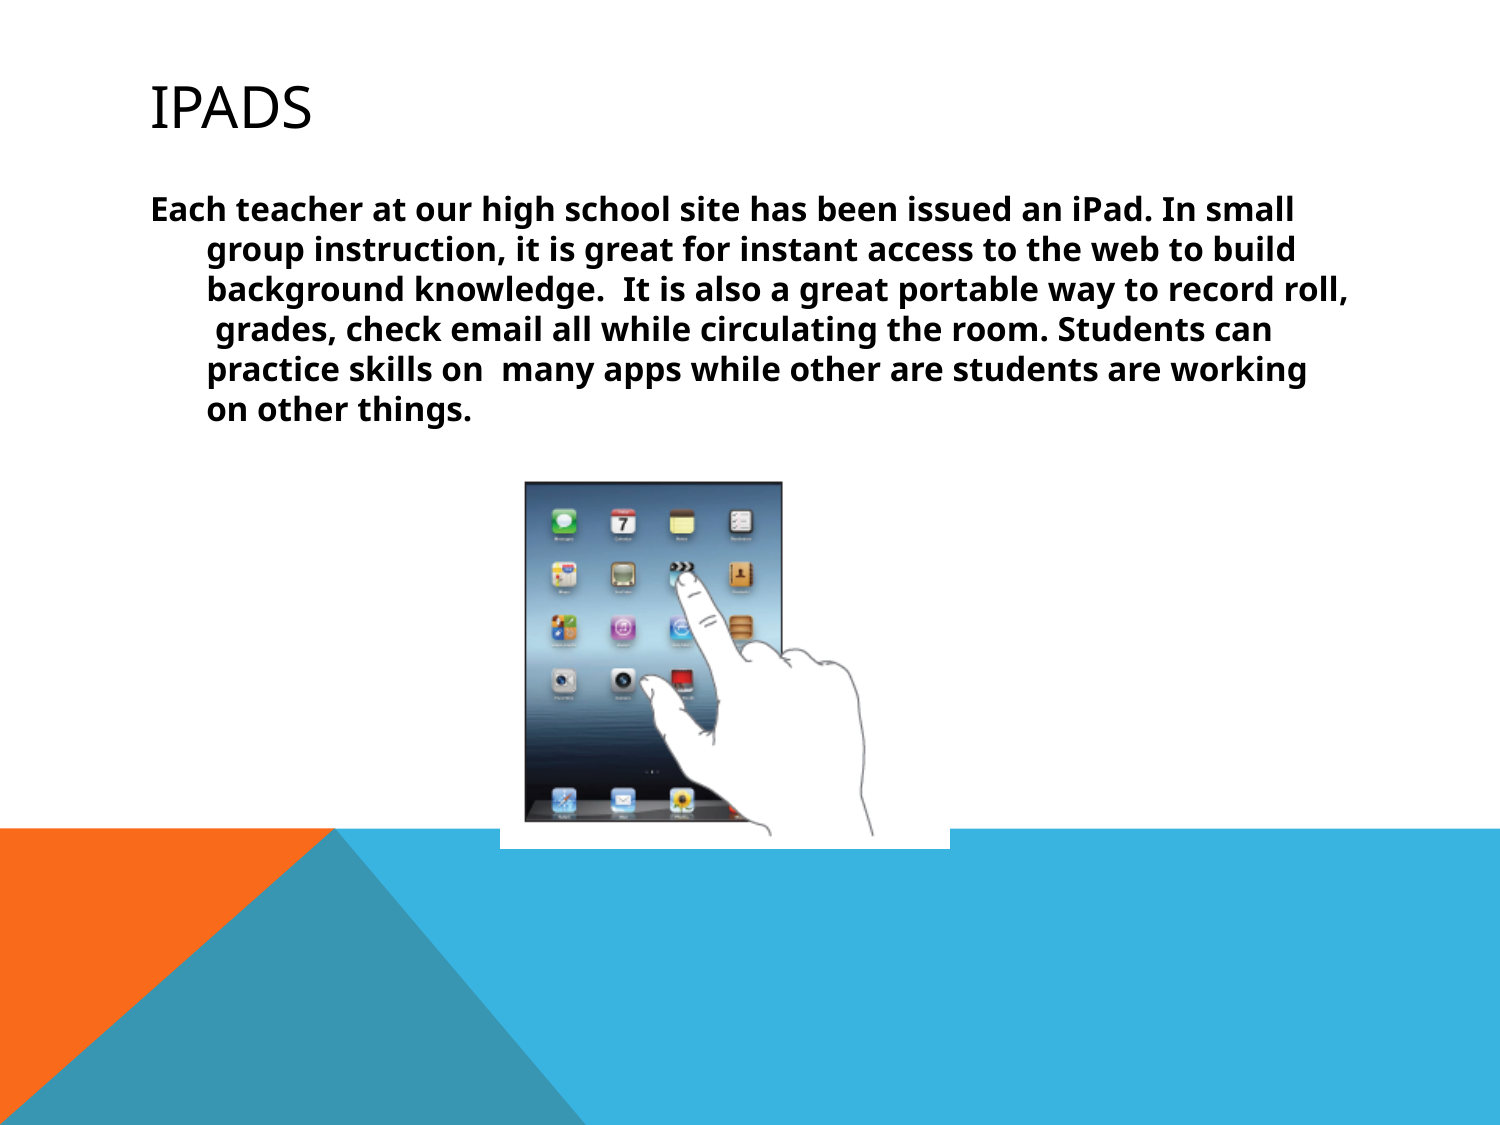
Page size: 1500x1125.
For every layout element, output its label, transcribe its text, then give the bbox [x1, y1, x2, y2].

picture [499, 474, 951, 849]
title Ipads [135, 60, 1369, 150]
list Each teacher at our high school site has been issued an iPad. In small group instruction, it is great for instant access to the web to build background knowledge. It is also a great portable way to record roll, grades, check email all while circulating the room. Students can practice skills on many apps while other are students are working on other things. [135, 180, 1369, 768]
